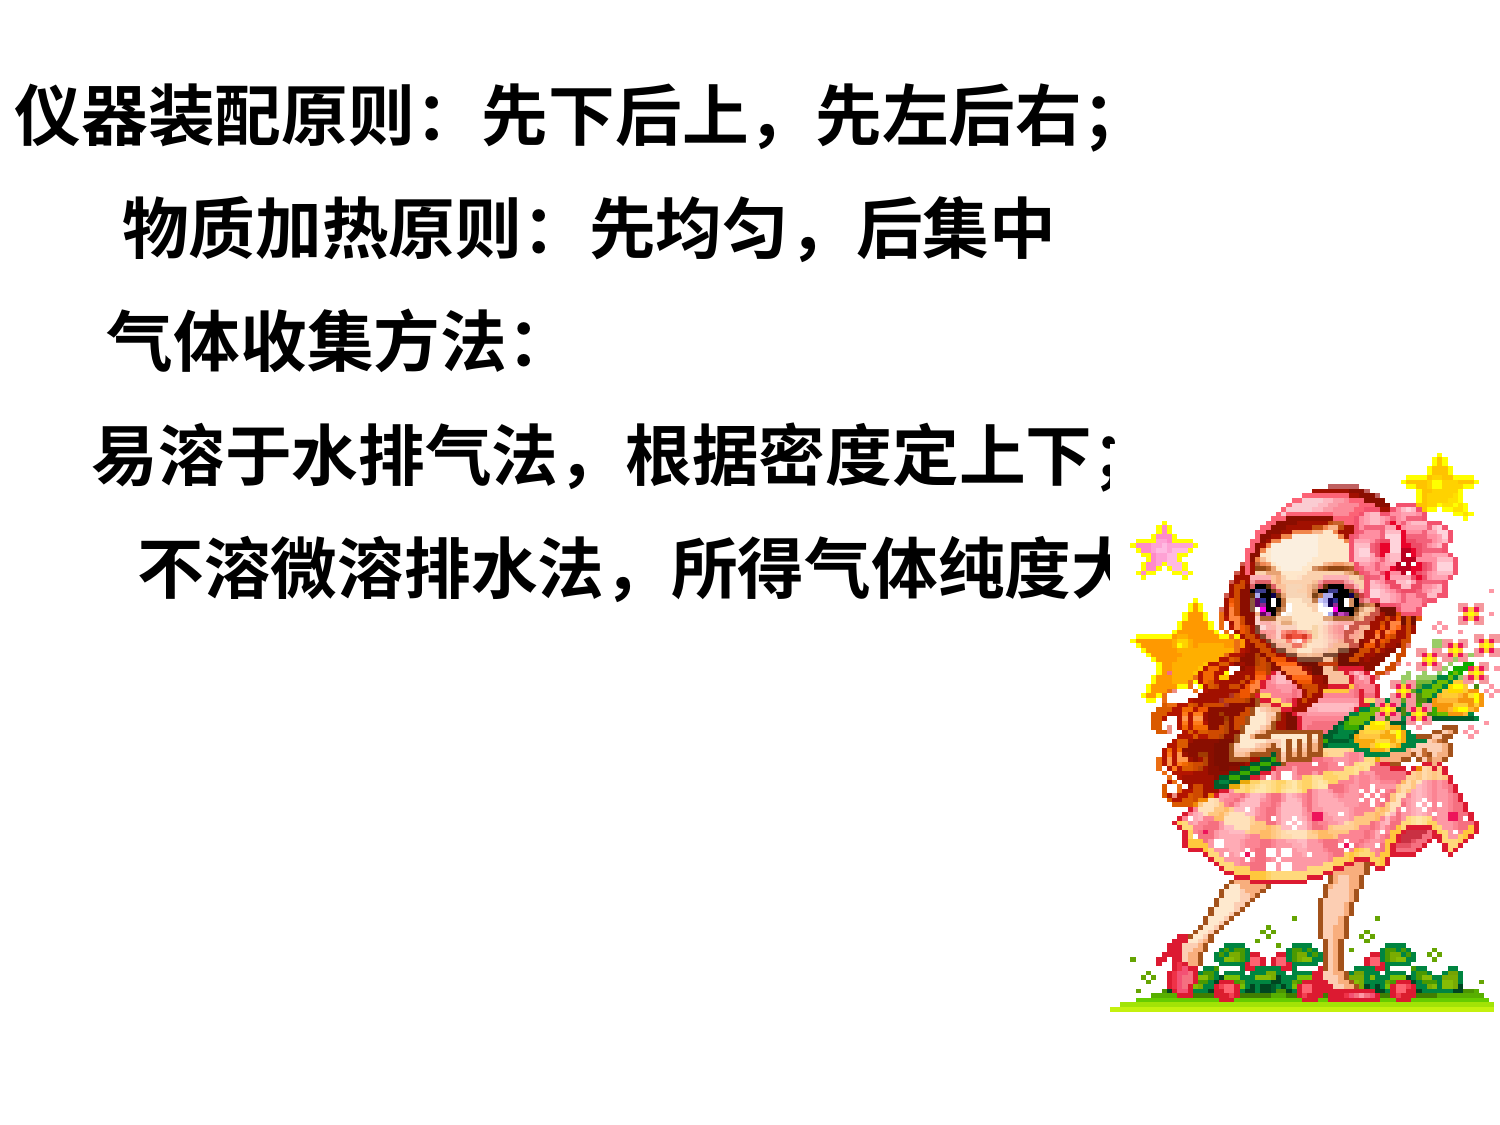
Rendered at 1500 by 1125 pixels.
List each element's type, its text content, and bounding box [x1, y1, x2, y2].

text_box 仪器装配原则：先下后上，先左后右； 物质加热原则：先均匀，后集中 气体收集方法： 易溶于水排气法，根据密度定上下； 不溶微溶排水法，所得气体纯度大。 [0, 66, 1356, 615]
picture [1109, 443, 1500, 1012]
